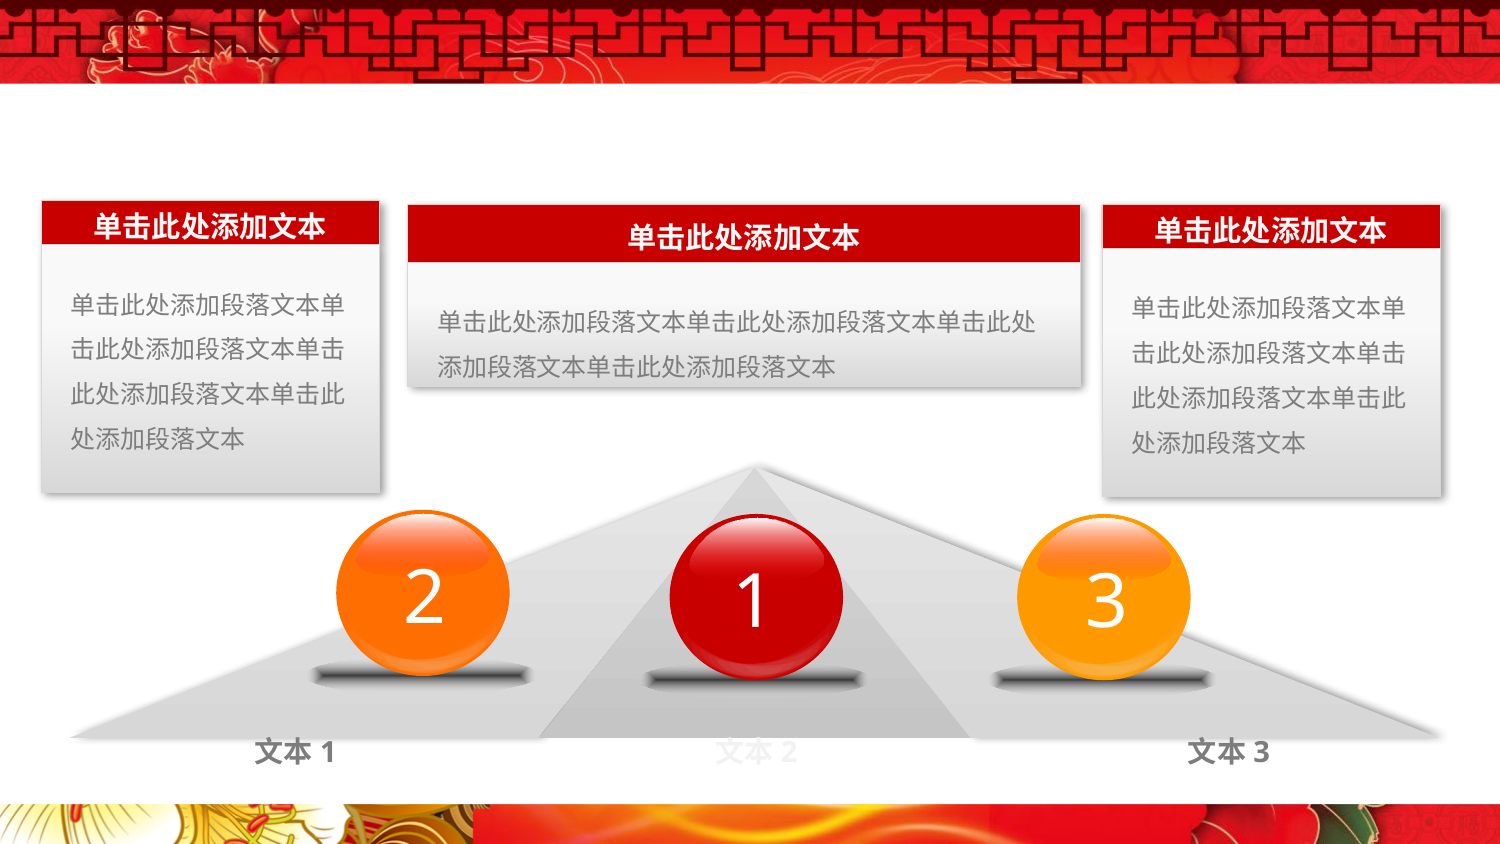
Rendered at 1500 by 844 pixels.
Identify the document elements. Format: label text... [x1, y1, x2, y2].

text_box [636, 513, 872, 699]
text_box 单击此处添加文本 [41, 200, 380, 244]
text_box 单击此处添加文本 [407, 204, 1081, 262]
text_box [303, 509, 539, 695]
picture [0, 805, 1500, 844]
text_box 单击此处添加文本 [1101, 204, 1441, 249]
text_box 单击此处添加段落文本单击此处添加段落文本单击此处添加段落文本单击此处添加段落文本 [41, 244, 380, 493]
picture [0, 0, 1500, 83]
text_box 单击此处添加段落文本单击此处添加段落文本单击此处添加段落文本单击此处添加段落文本 [1102, 248, 1441, 467]
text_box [984, 513, 1220, 699]
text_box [68, 467, 1441, 777]
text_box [538, 468, 971, 777]
text_box 单击此处添加段落文本单击此处添加段落文本单击此处添加段落文本单击此处添加段落文本 [407, 262, 1081, 387]
